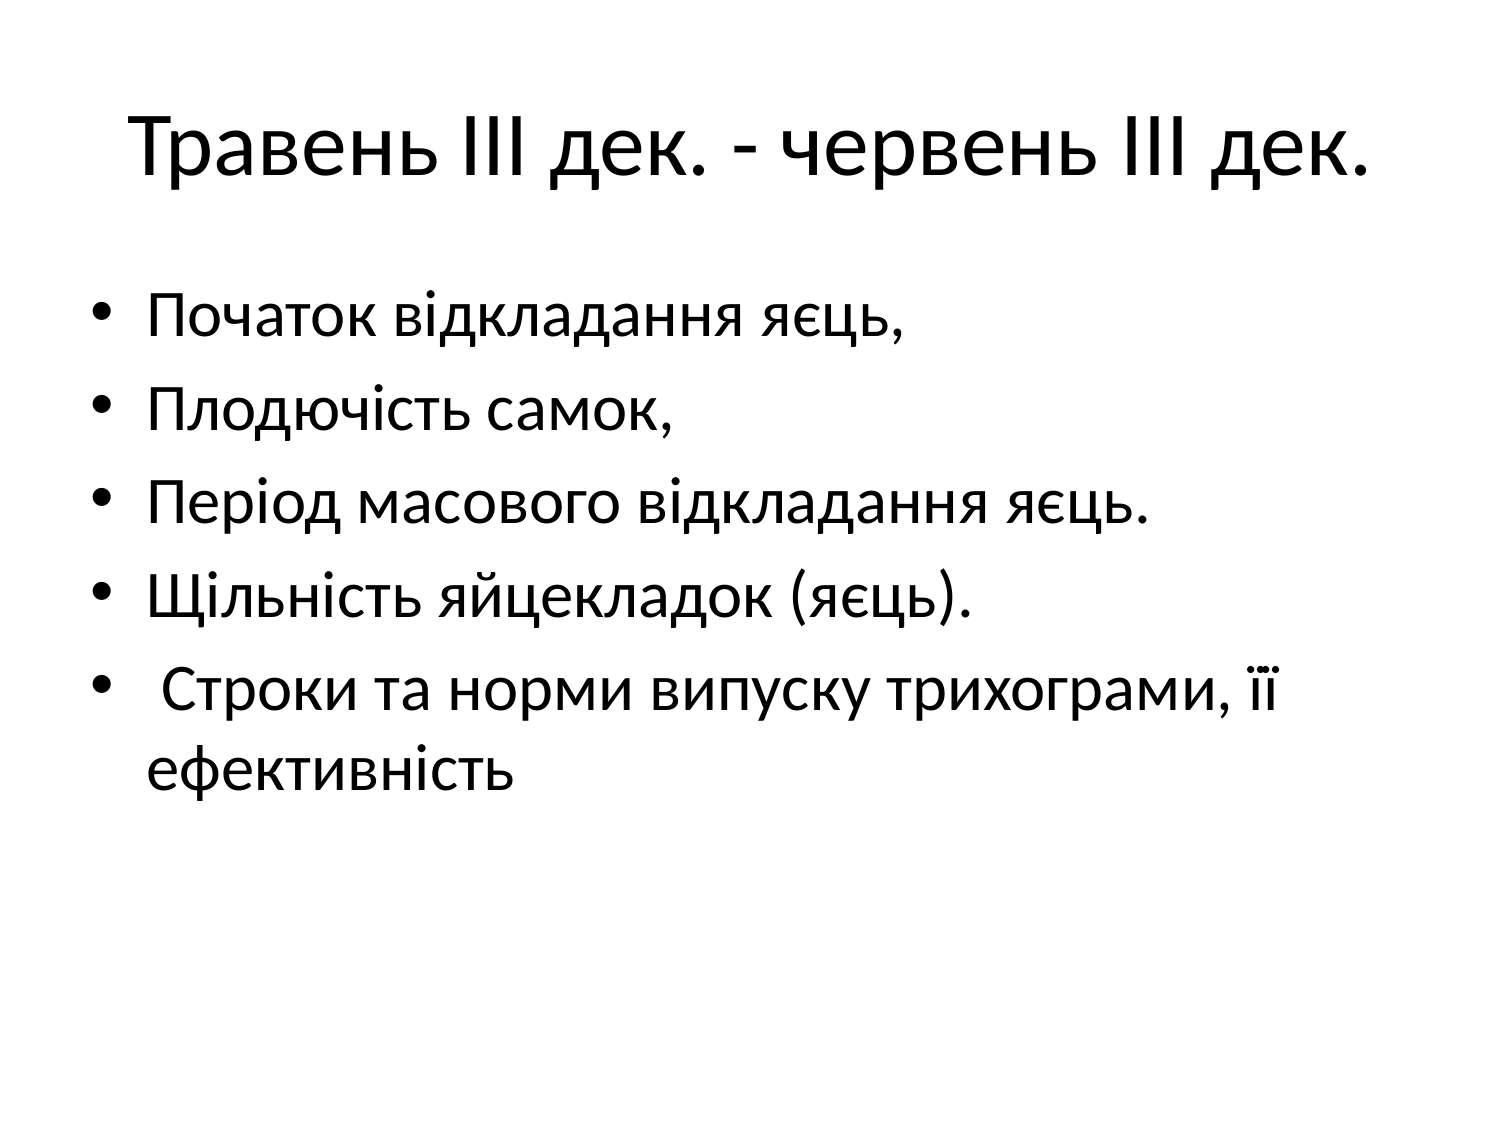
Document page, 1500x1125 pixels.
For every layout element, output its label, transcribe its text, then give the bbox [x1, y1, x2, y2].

title Травень ІІІ дек. - червень III дек. [75, 45, 1425, 233]
list Початок відкладання яєць, Плодючість самок, Період масового відкладання яєць. Щільність яйцекладок (яєць). Строки та норми випуску трихограми, її ефективність [75, 262, 1425, 1005]
